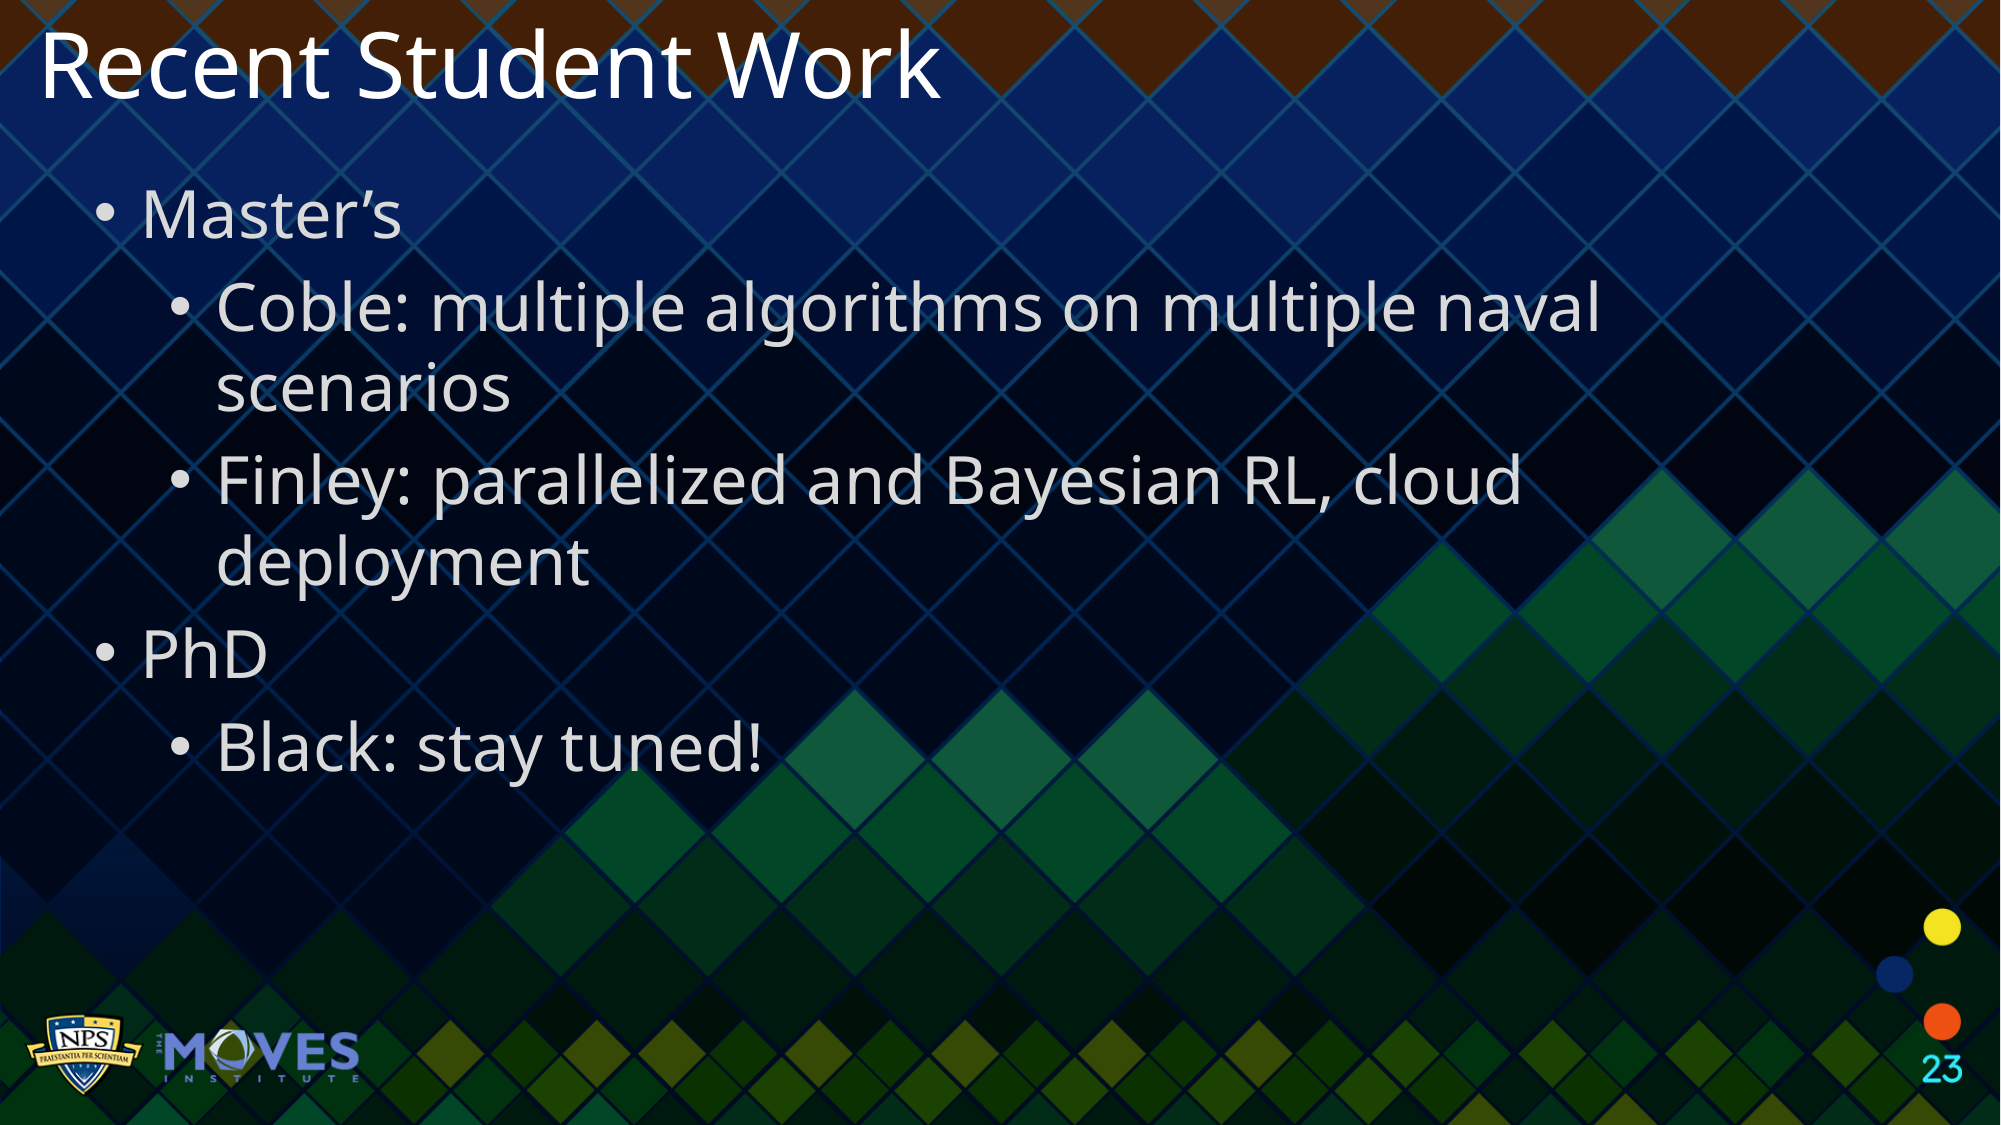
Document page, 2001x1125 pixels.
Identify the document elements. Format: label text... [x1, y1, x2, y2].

text_box Recent Student Work [22, 0, 1977, 125]
text_box Master’s Coble: multiple algorithms on multiple naval scenarios Finley: parallelized and Bayesian RL, cloud deployment PhD Black: stay tuned! [78, 164, 1922, 793]
picture [0, 0, 2001, 1125]
